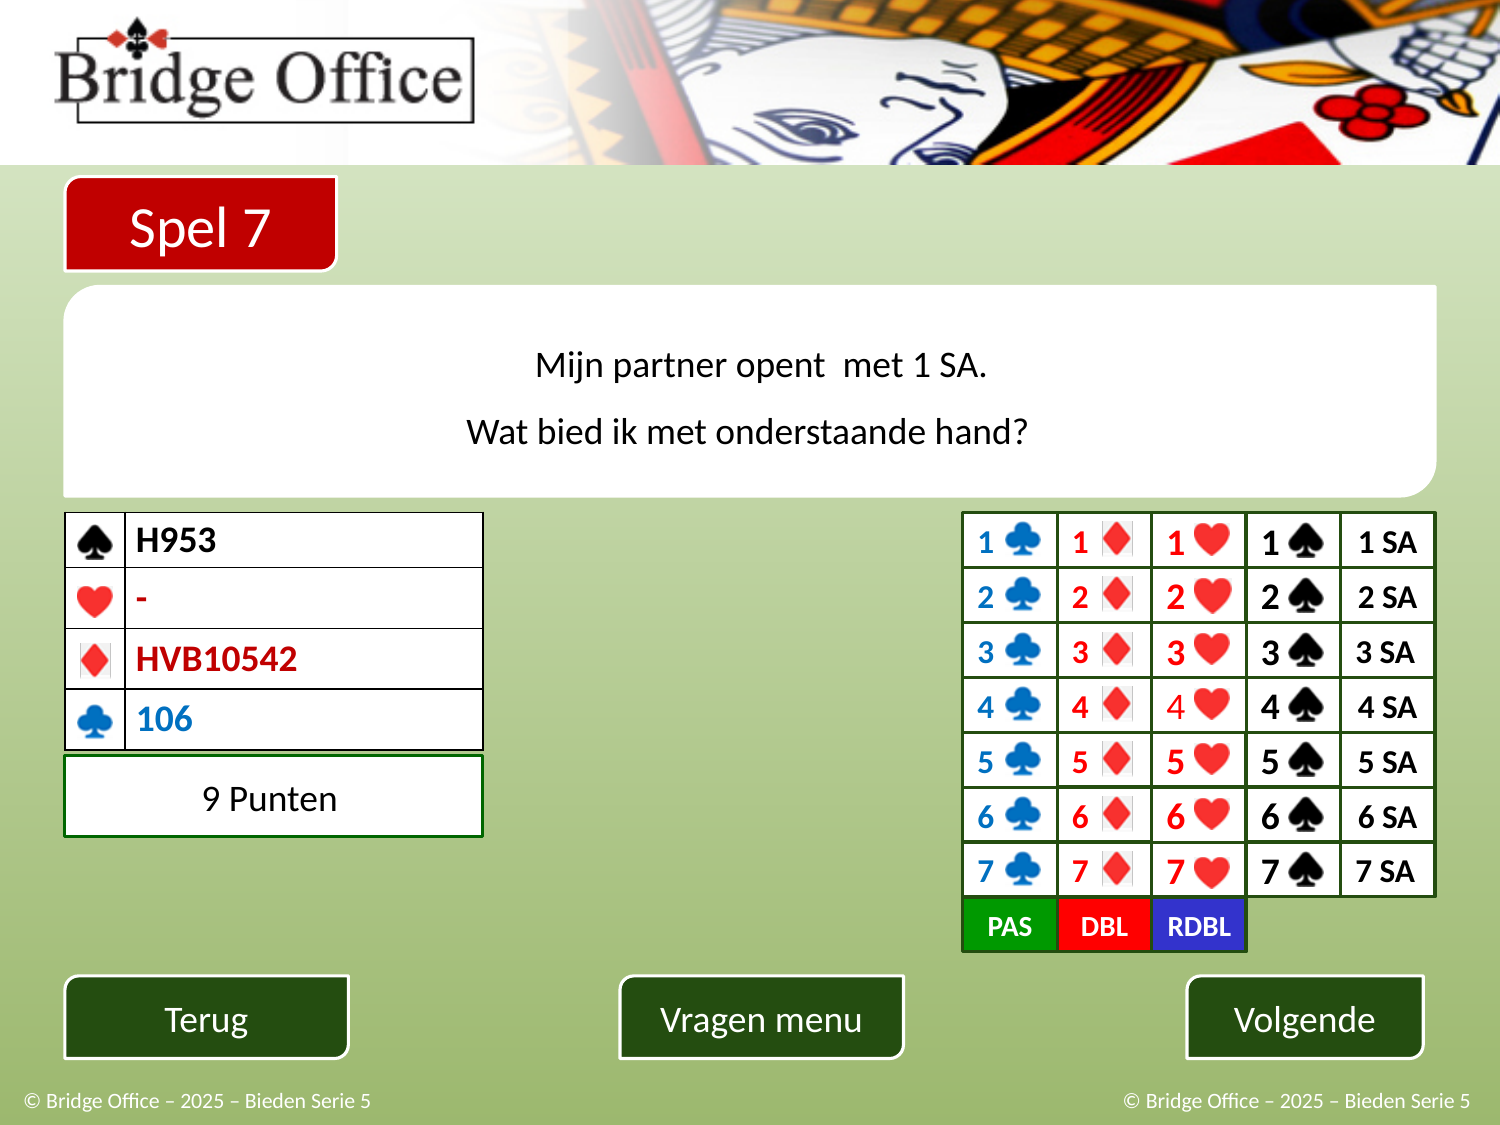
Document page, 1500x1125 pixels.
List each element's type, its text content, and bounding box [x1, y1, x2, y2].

table_cell [66, 629, 124, 688]
text_box DBL [1059, 898, 1153, 953]
picture [1288, 686, 1324, 723]
table_cell 106 [126, 690, 482, 749]
picture [77, 524, 114, 561]
text_box 4 [1150, 676, 1245, 734]
picture [1193, 578, 1232, 614]
text_box 6 [1056, 786, 1150, 841]
text_box © Bridge Office – 2025 – Bieden Serie 5 [8, 1079, 393, 1121]
text_box Volgende [1185, 974, 1425, 1061]
text_box Terug [63, 974, 350, 1061]
text_box 4 [1245, 676, 1339, 734]
picture [1193, 743, 1230, 776]
picture [1099, 796, 1135, 833]
text_box 5 SA [1339, 734, 1437, 786]
picture [1099, 741, 1135, 778]
text_box 7 SA [1339, 844, 1437, 898]
table_cell HVB10542 [126, 629, 482, 688]
text_box 5 [1248, 734, 1339, 786]
picture [1288, 741, 1324, 778]
text_box 7 [961, 841, 1056, 896]
text_box Spel 7 [63, 179, 339, 273]
picture [1004, 686, 1041, 723]
text_box 4 [1059, 676, 1150, 734]
picture [1193, 857, 1230, 890]
text_box © Bridge Office – 2025 – Bieden Serie 5 [1107, 1079, 1500, 1121]
picture [0, 0, 1500, 166]
text_box 4 [961, 676, 1059, 734]
picture [1288, 851, 1324, 887]
text_box 7 [1056, 841, 1150, 898]
text_box 6 [1150, 786, 1245, 841]
picture [1193, 688, 1230, 721]
text_box 2 SA [1339, 569, 1437, 621]
picture [1194, 633, 1230, 666]
picture [1004, 521, 1041, 558]
picture [1288, 796, 1324, 832]
picture [1099, 851, 1135, 887]
text_box 5 [1059, 734, 1153, 786]
text_box 2 [1153, 569, 1245, 621]
text_box 1 SA [1342, 511, 1437, 569]
text_box Wat bied ik met onderstaande hand? [451, 399, 1072, 460]
text_box 2 [961, 569, 1056, 621]
text_box 6 [1245, 786, 1339, 841]
text_box 3 [1056, 621, 1150, 676]
table_cell - [126, 568, 482, 628]
table_header H953 [126, 513, 482, 567]
text_box 3 [1245, 621, 1339, 676]
text_box 4 SA [1339, 676, 1437, 734]
picture [1004, 741, 1041, 778]
text_box 1 [1059, 511, 1153, 569]
text_box 7 [1245, 841, 1339, 898]
picture [1099, 576, 1135, 613]
text_box 2 [1056, 569, 1153, 621]
text_box 1 [1153, 511, 1245, 569]
picture [1288, 521, 1325, 558]
text_box 7 [1150, 841, 1245, 898]
picture [77, 585, 114, 618]
picture [1004, 631, 1041, 668]
text_box [63, 284, 1437, 498]
text_box 1 [1245, 511, 1342, 569]
picture [1099, 521, 1135, 558]
picture [1099, 686, 1135, 723]
text_box 2 [1245, 569, 1339, 621]
picture [1288, 576, 1324, 613]
text_box 3 SA [1339, 621, 1437, 676]
text_box Mijn partner opent met 1 SA. [508, 332, 1015, 393]
picture [1193, 798, 1230, 830]
picture [77, 643, 114, 679]
text_box 3 [961, 621, 1056, 676]
picture [1099, 631, 1135, 668]
text_box 3 [1150, 621, 1245, 676]
text_box Vragen menu [618, 974, 906, 1061]
text_box 5 [961, 734, 1059, 786]
text_box 5 [1153, 734, 1248, 786]
table_header [66, 513, 124, 567]
text_box PAS [961, 896, 1059, 953]
table_cell [66, 568, 124, 628]
text_box 6 [961, 786, 1056, 841]
picture [1193, 523, 1230, 556]
picture [1004, 796, 1041, 833]
text_box 9 Punten [63, 754, 484, 838]
picture [1288, 631, 1324, 668]
table_cell [66, 690, 124, 749]
picture [1004, 576, 1041, 613]
text_box RDBL [1153, 898, 1248, 953]
picture [77, 703, 114, 740]
text_box 6 SA [1339, 786, 1437, 844]
picture [1004, 851, 1041, 887]
text_box 1 [961, 511, 1059, 569]
